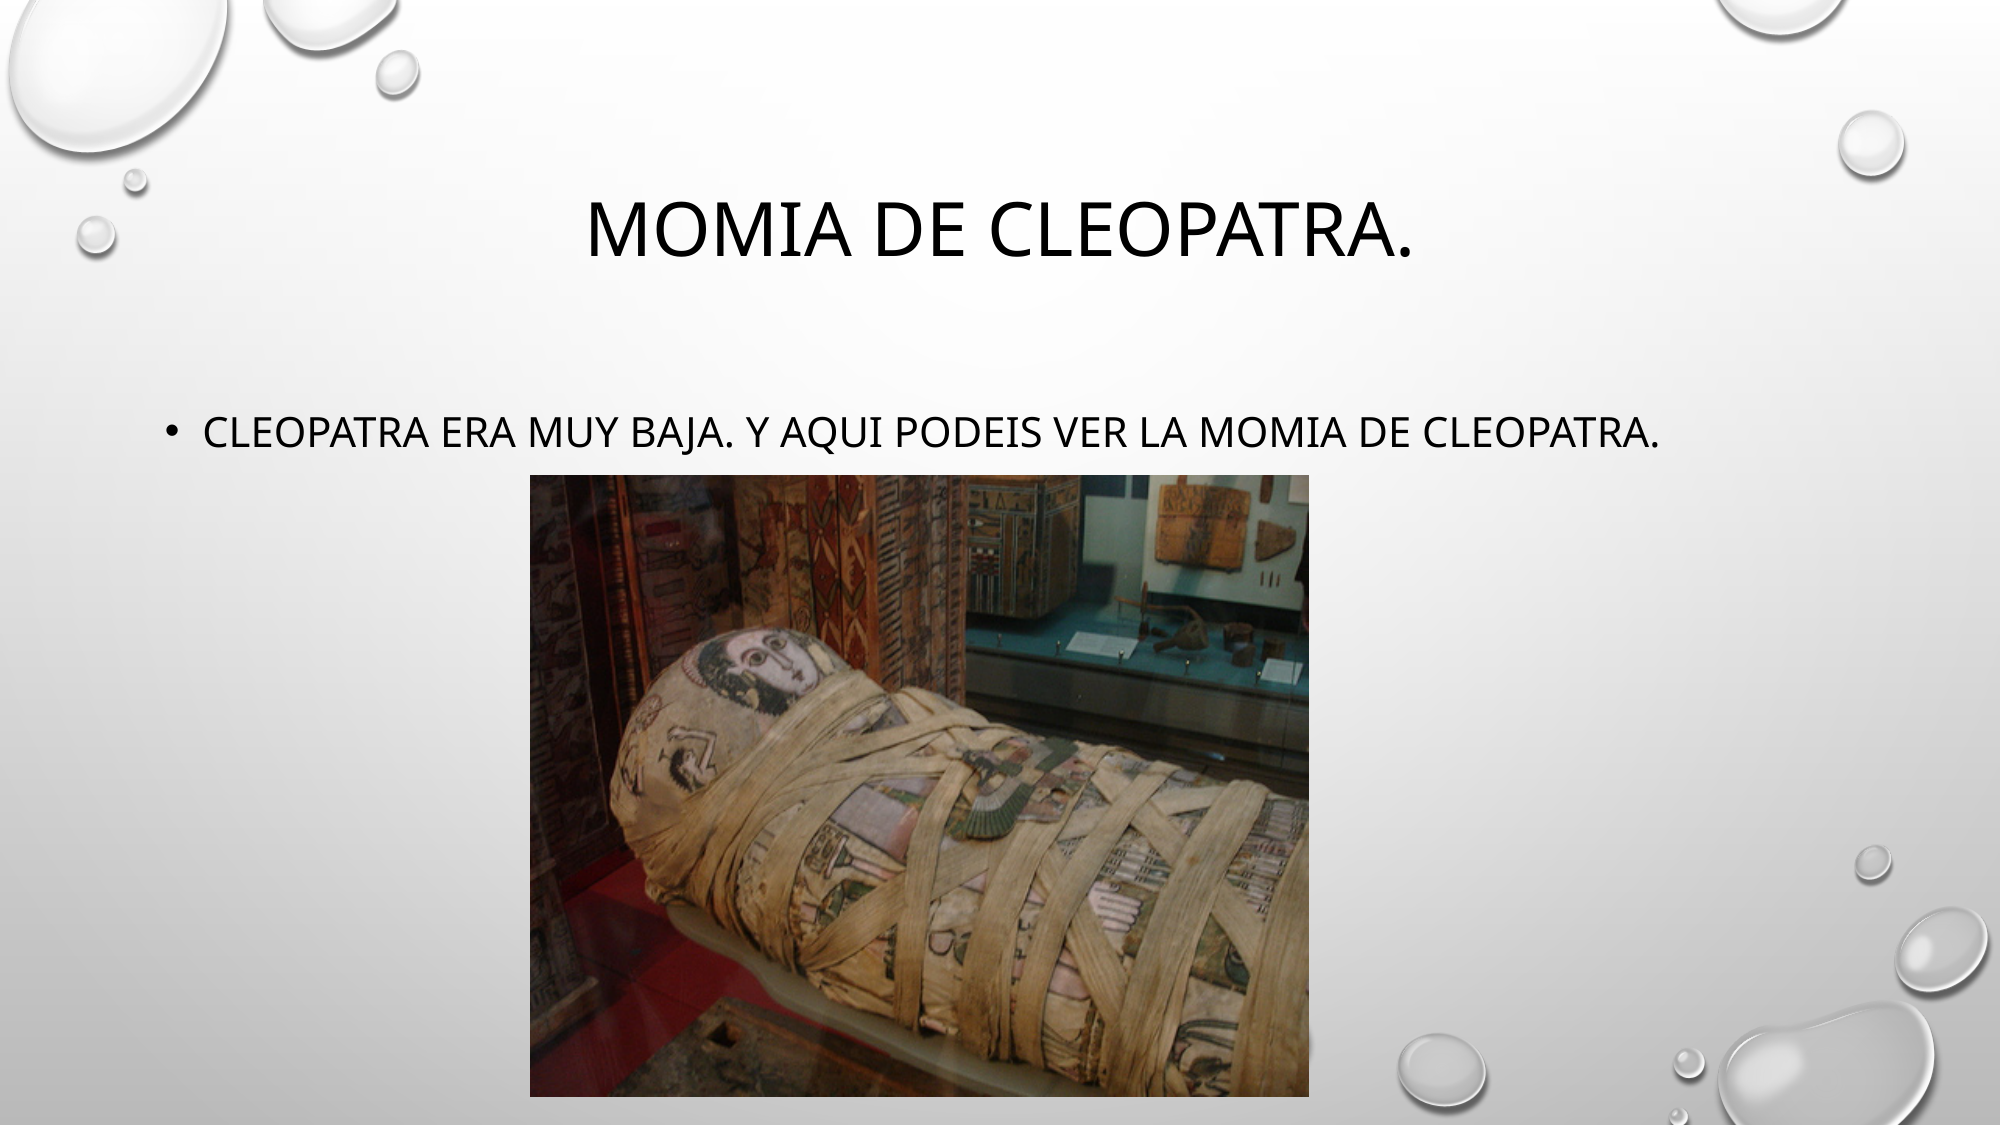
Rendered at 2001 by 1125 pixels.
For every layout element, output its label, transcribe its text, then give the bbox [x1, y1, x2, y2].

picture [0, 0, 2000, 1125]
list Cleopatra era muy baja. Y aqui podeis ver la momia de Cleopatra. [149, 388, 1850, 950]
title Momia de Cleopatra. [149, 101, 1851, 364]
